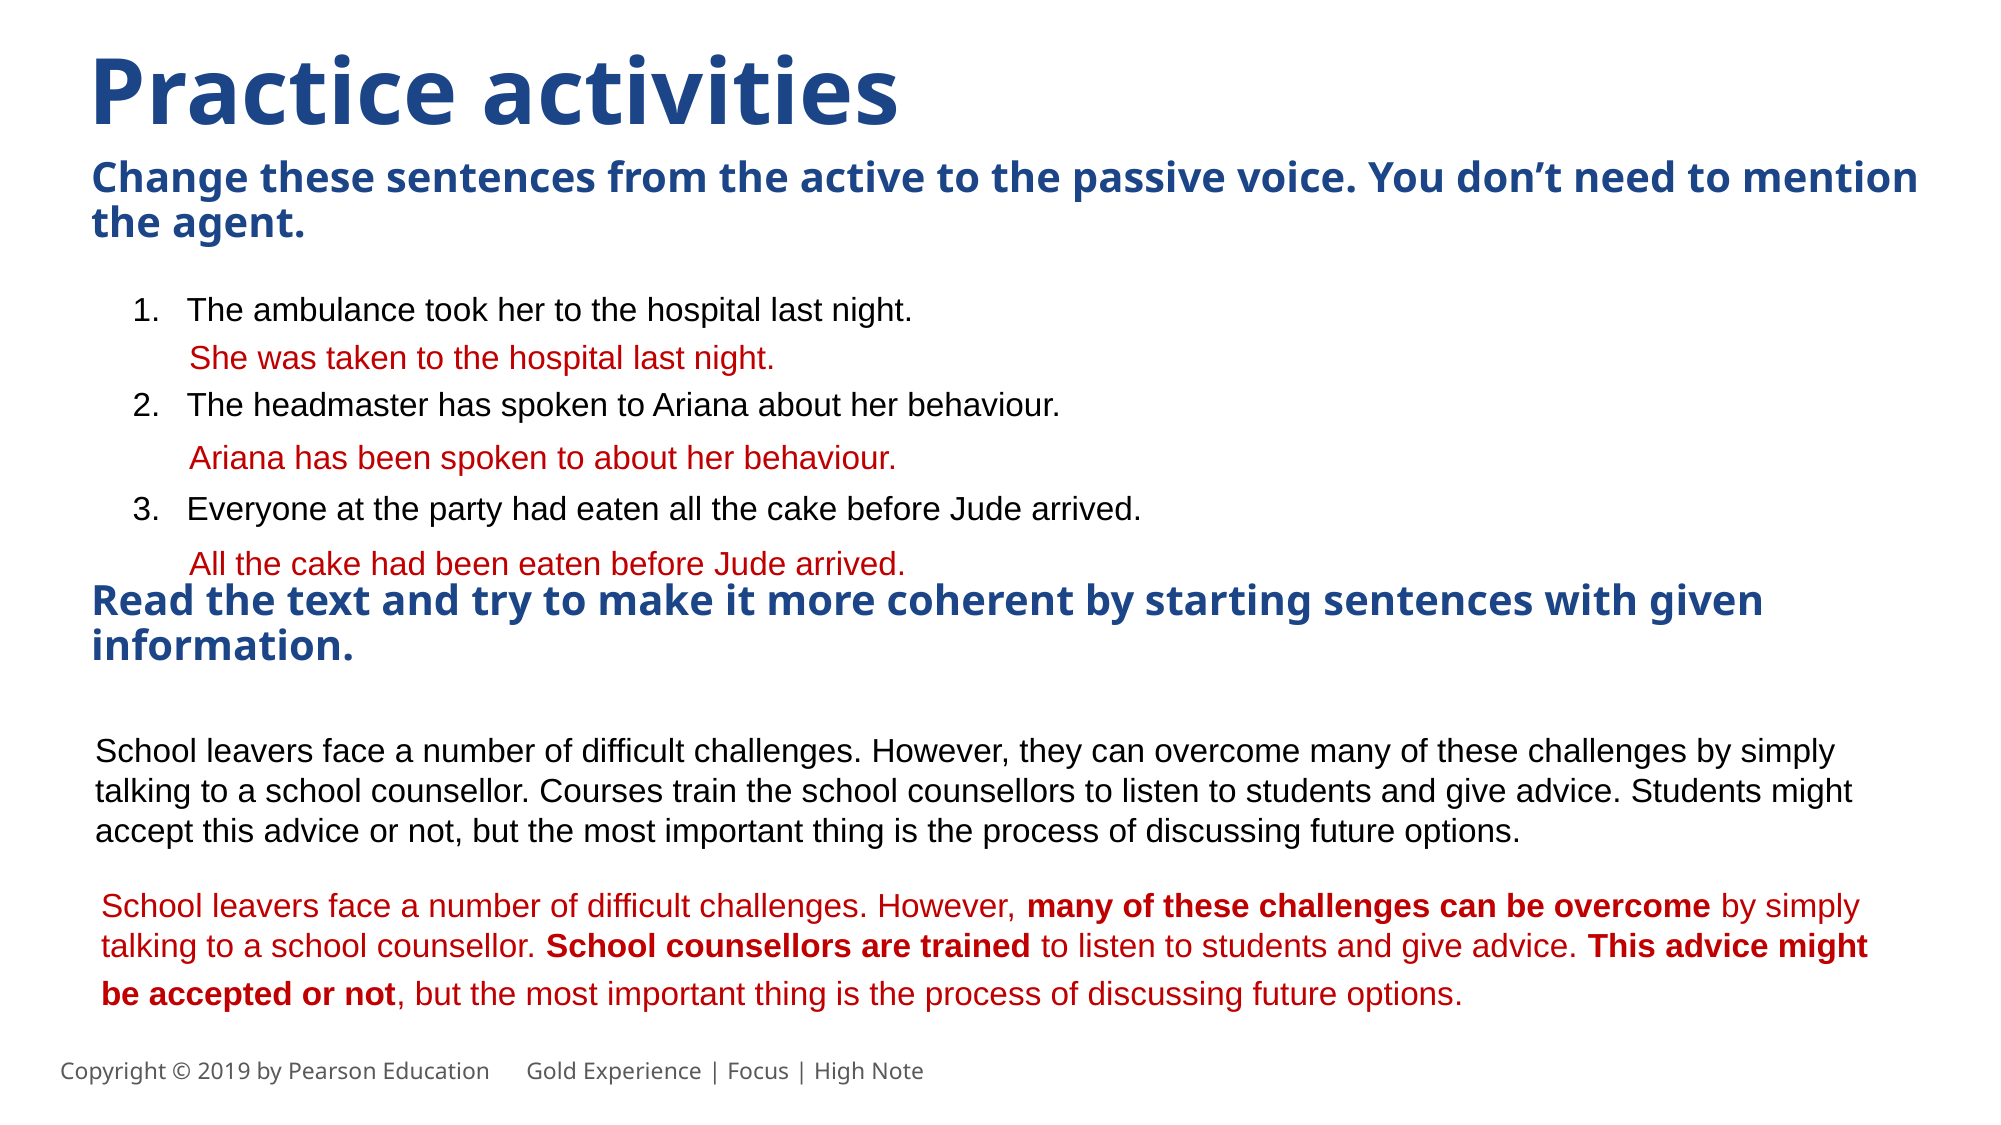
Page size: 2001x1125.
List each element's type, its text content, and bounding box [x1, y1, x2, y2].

text_box All the cake had been eaten before Jude arrived. [174, 534, 1370, 591]
text_box The ambulance took her to the hospital last night. [96, 280, 1972, 341]
text_box School leavers face a number of difficult challenges. However, many of these challenges can be overcome by simply talking to a school counsellor. School counsellors are trained to listen to students and give advice. This advice might be accepted or not, but the most important thing is the process of discussing future options. [86, 876, 1903, 1023]
text_box The headmaster has spoken to Ariana about her behaviour. [96, 375, 1972, 436]
text_box School leavers face a number of difficult challenges. However, they can overcome many of these challenges by simply talking to a school counsellor. Courses train the school counsellors to listen to students and give advice. Students might accept this advice or not, but the most important thing is the process of discussing future options. [80, 721, 1956, 883]
text_box She was taken to the hospital last night. [174, 329, 1370, 375]
text_box Everyone at the party had eaten all the cake before Jude arrived. [96, 479, 1972, 540]
text_box Practice activities [73, 37, 1181, 169]
footer Copyright © 2019 by Pearson Education Gold Experience | Focus | High Note [45, 1040, 1084, 1101]
text_box Change these sentences from the active to the passive voice. You don’t need to mention the agent. [76, 148, 1960, 266]
text_box Ariana has been spoken to about her behaviour. [174, 428, 1370, 484]
text_box Read the text and try to make it more coherent by starting sentences with given information. [76, 572, 1960, 718]
